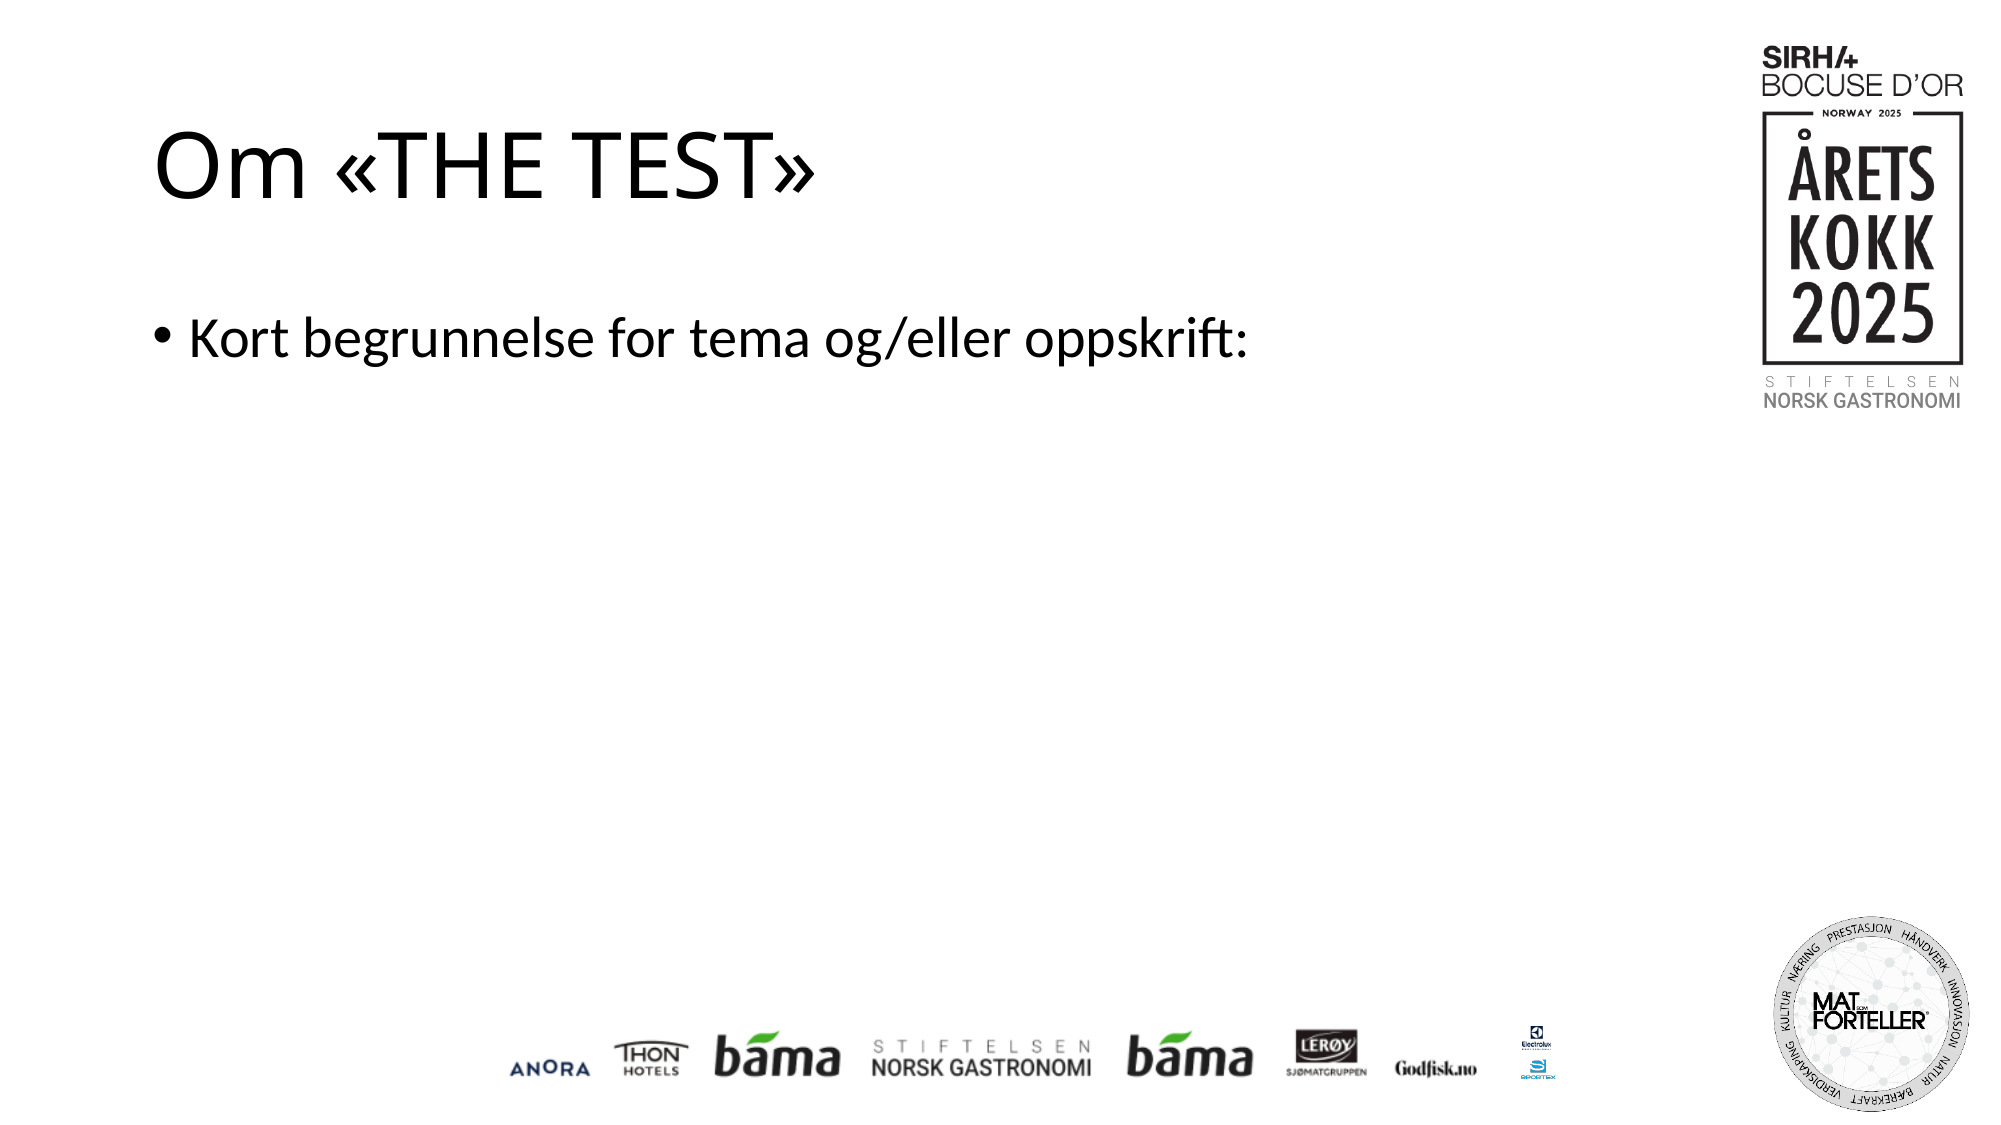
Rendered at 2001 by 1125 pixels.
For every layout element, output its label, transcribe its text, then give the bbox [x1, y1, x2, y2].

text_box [1745, 35, 1979, 422]
list Kort begrunnelse for tema og/eller oppskrift: [137, 299, 1863, 1014]
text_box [468, 1001, 1557, 1108]
title Om «THE TEST» [137, 59, 1745, 278]
picture [1759, 897, 1983, 1125]
